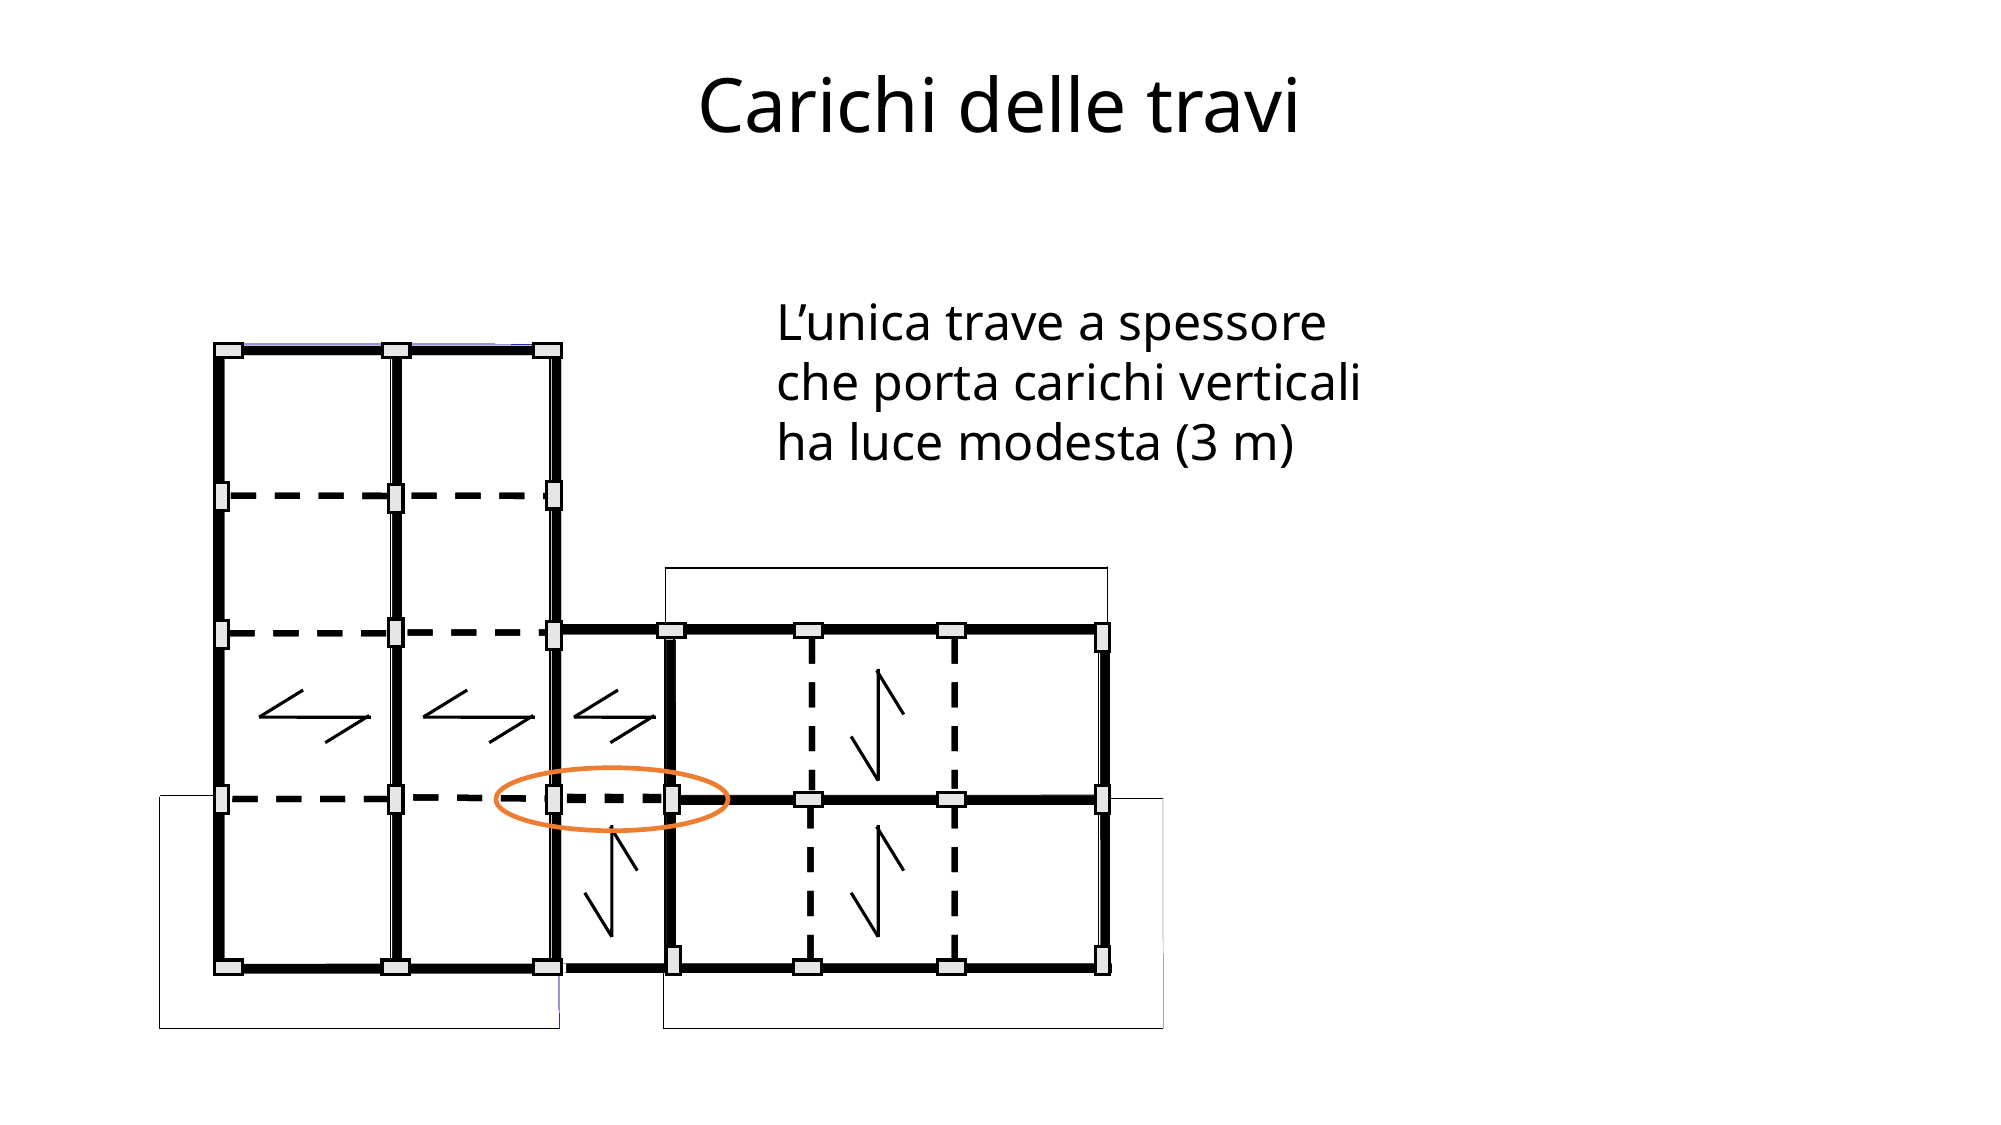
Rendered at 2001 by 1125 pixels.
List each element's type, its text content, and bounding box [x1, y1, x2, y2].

text_box L’unica trave a spessore che porta carichi verticali ha luce modesta (3 m) [761, 283, 1430, 538]
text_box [214, 343, 1110, 975]
title Carichi delle travi [137, 0, 1863, 218]
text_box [104, 341, 1204, 1069]
